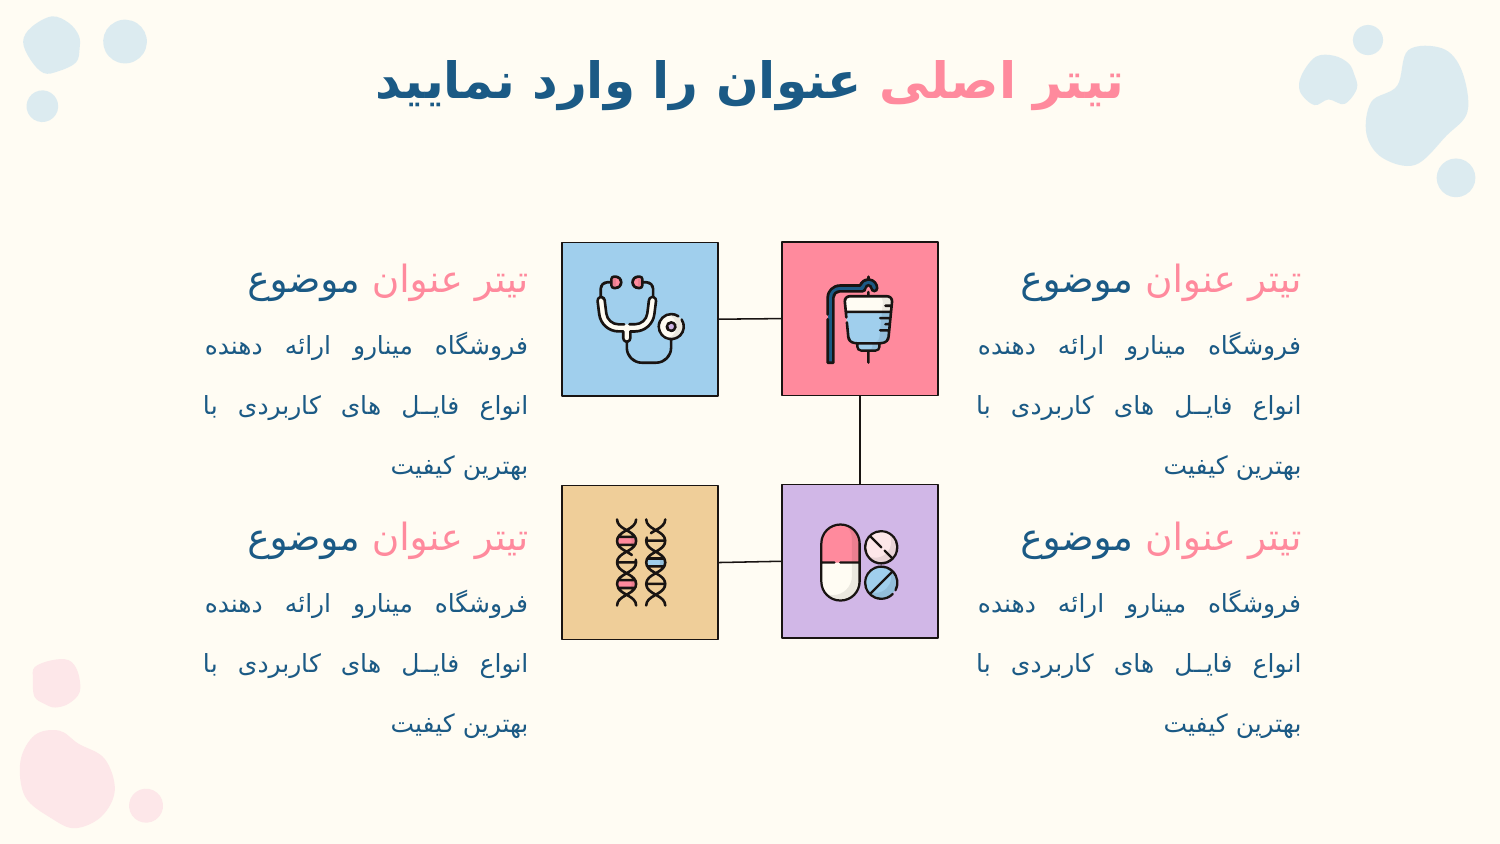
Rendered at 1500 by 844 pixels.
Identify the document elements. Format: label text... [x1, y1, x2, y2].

text_box [561, 242, 718, 396]
text_box [561, 485, 718, 640]
text_box [782, 484, 939, 639]
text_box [595, 275, 687, 365]
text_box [819, 523, 901, 602]
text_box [615, 517, 667, 608]
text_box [826, 275, 895, 365]
text_box [782, 241, 939, 396]
text_box تیتر عنوان موضوع فروشگاه مینارو ارائه دهنده انواع فایل های کاربردی با بهترین کیفیت [176, 460, 544, 745]
text_box تیتر عنوان موضوع فروشگاه مینارو ارائه دهنده انواع فایل های کاربردی با بهترین کیفیت [176, 202, 544, 460]
text_box تیتر اصلی عنوان را وارد نمایید [0, 11, 1500, 116]
text_box تیتر عنوان موضوع فروشگاه مینارو ارائه دهنده انواع فایل های کاربردی با بهترین کیفیت [949, 460, 1317, 745]
text_box تیتر عنوان موضوع فروشگاه مینارو ارائه دهنده انواع فایل های کاربردی با بهترین کیفیت [949, 202, 1317, 460]
